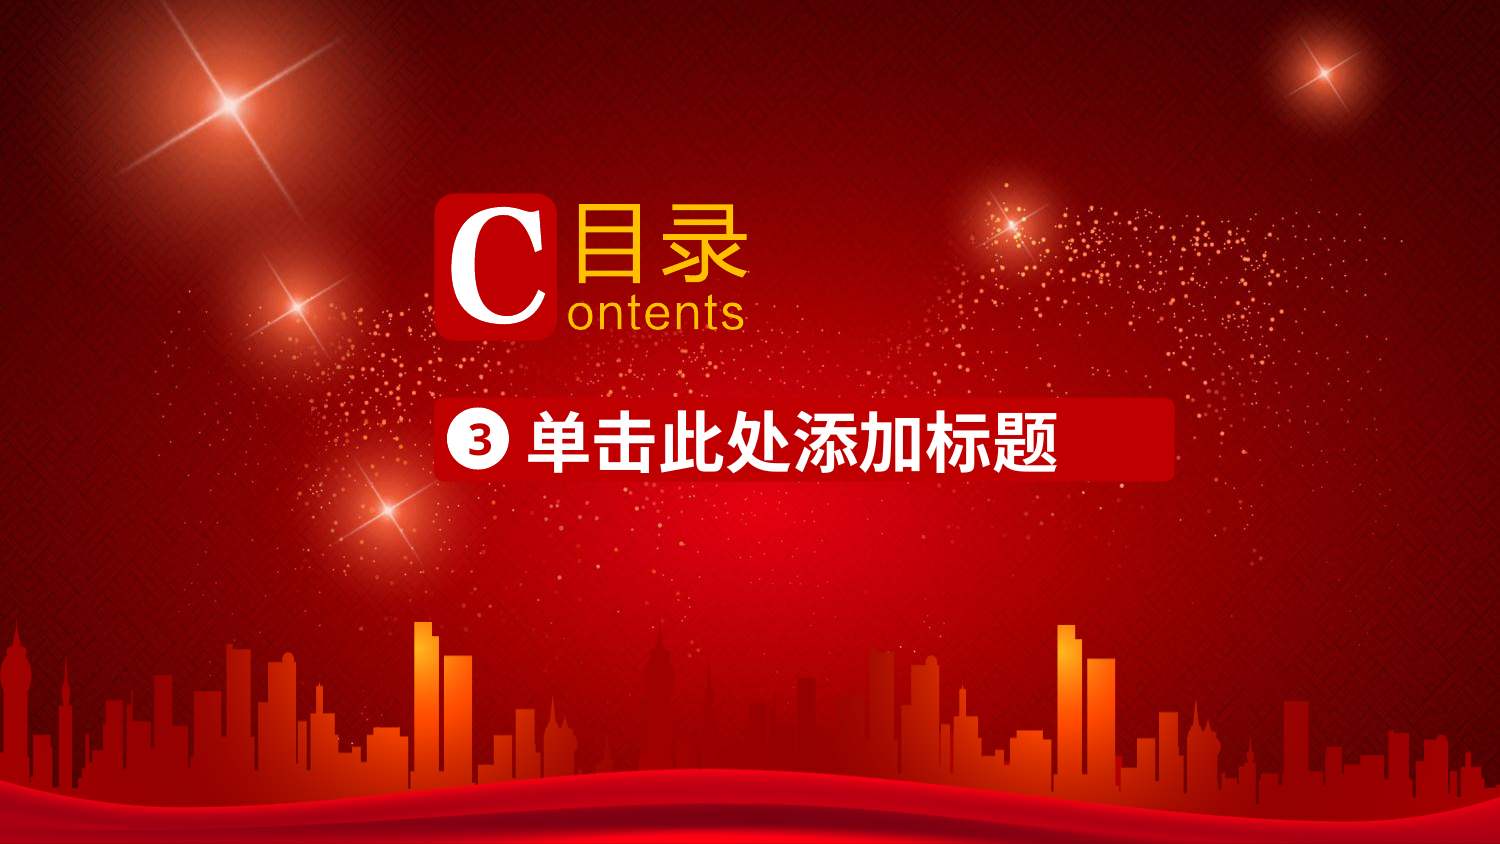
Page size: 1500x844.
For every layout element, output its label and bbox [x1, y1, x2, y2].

text_box [446, 404, 509, 473]
picture [0, 0, 1500, 844]
